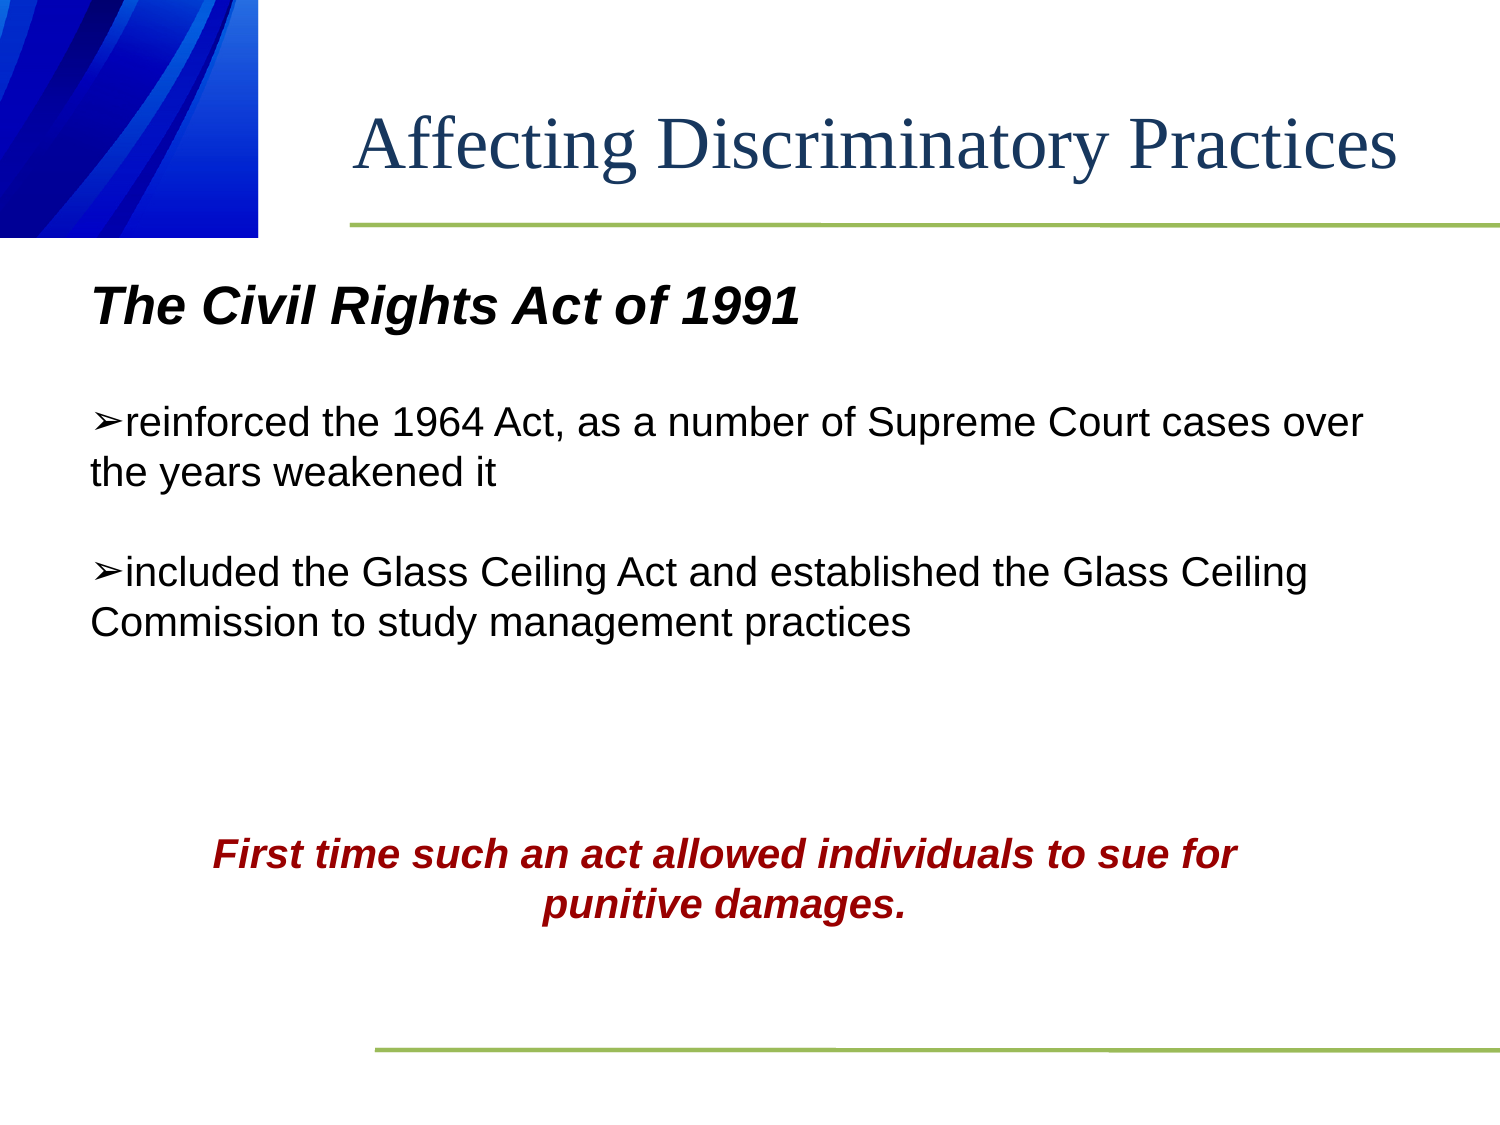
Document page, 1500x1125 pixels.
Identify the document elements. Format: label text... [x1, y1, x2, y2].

title Affecting Discriminatory Practices [337, 45, 1425, 233]
list The Civil Rights Act of 1991 reinforced the 1964 Act, as a number of Supreme Court cases over the years weakened it included the Glass Ceiling Act and established the Glass Ceiling Commission to study management practices [75, 262, 1425, 699]
slide_number [1074, 1042, 1425, 1103]
picture [0, 0, 259, 238]
text_box First time such an act allowed individuals to sue for punitive damages. [162, 819, 1288, 935]
